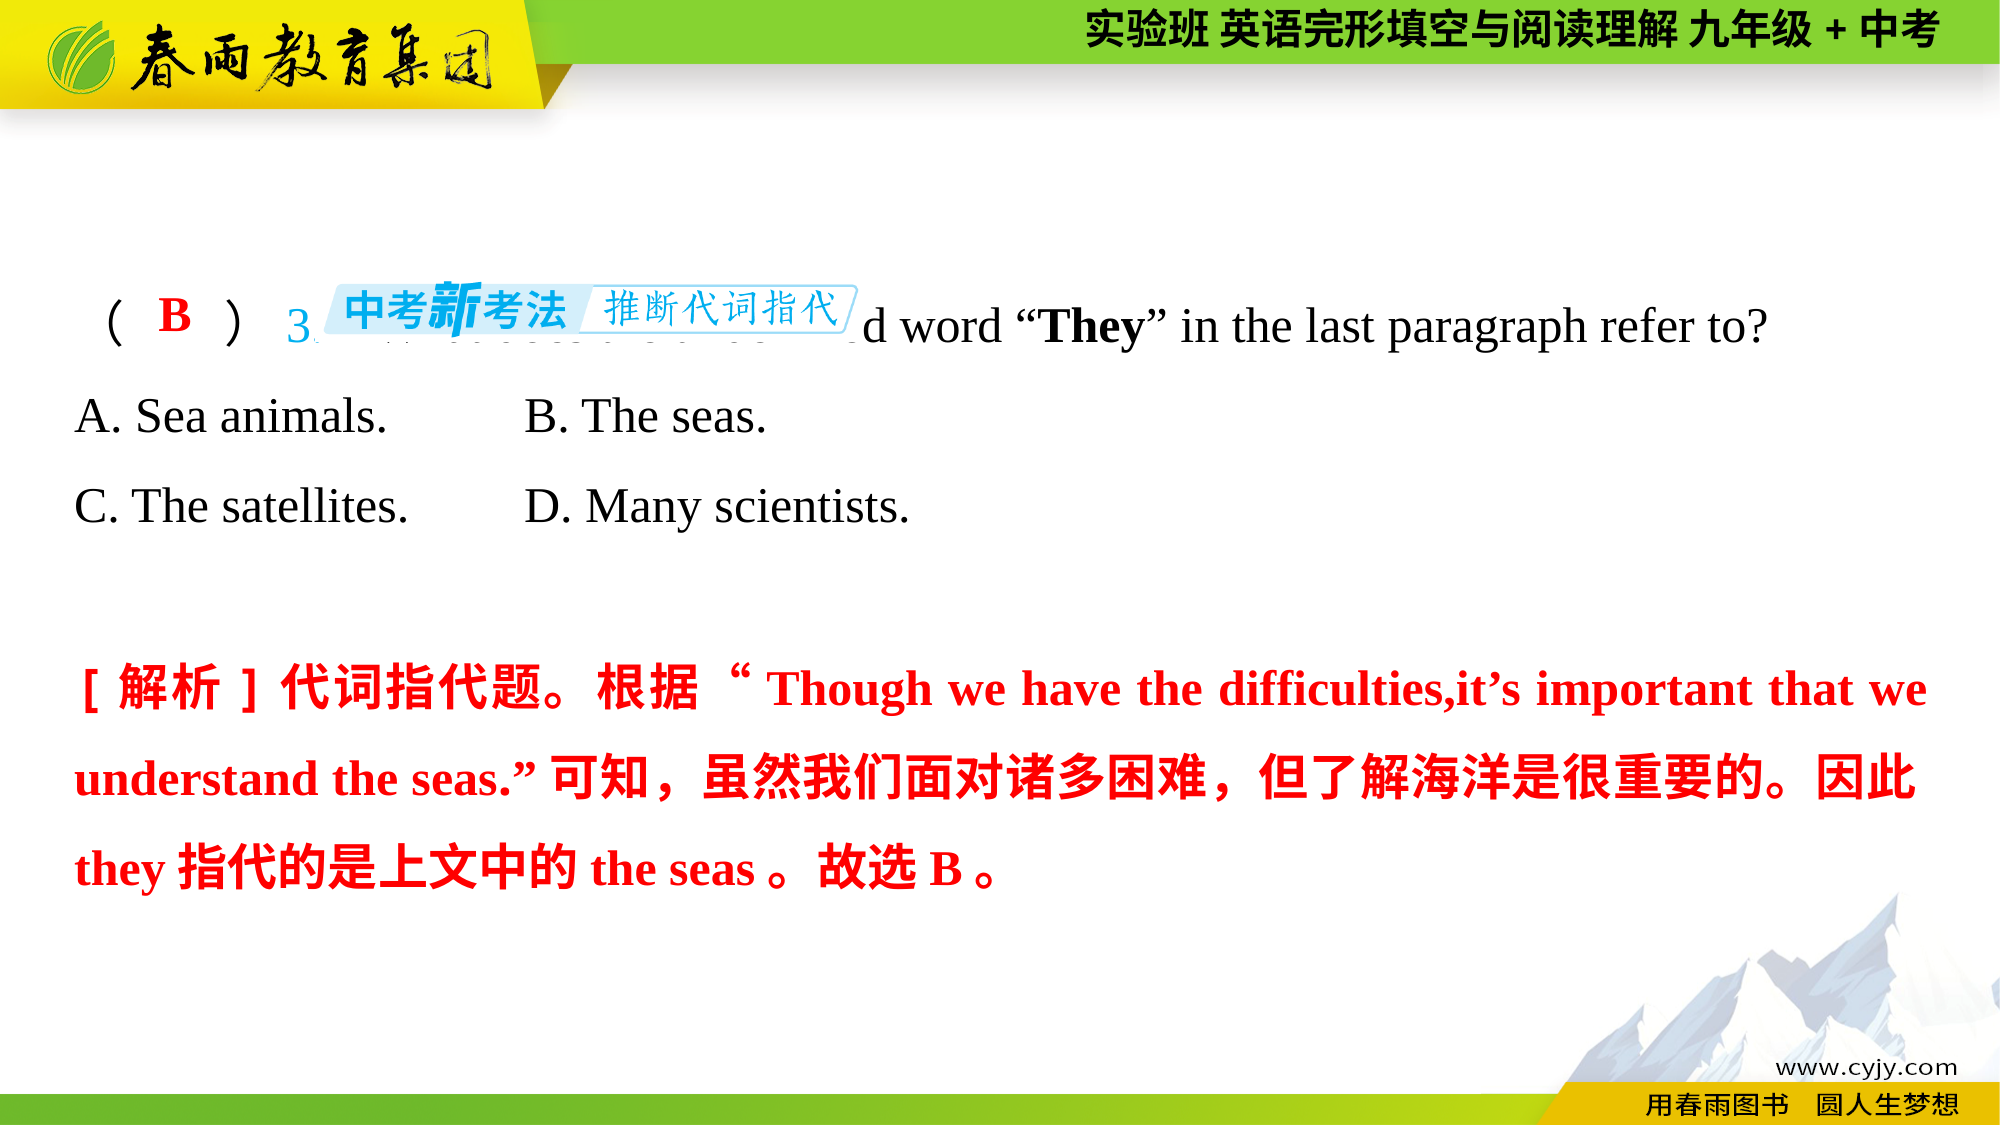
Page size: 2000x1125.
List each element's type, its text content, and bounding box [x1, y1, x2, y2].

picture [0, 0, 2000, 1125]
list （ ）3. What does the underlined word “They” in the last paragraph refer to? A. Sea animals. B. The seas. C. The satellites. D. Many scientists. [59, 255, 1944, 634]
text_box [解析]代词指代题。根据“Though we have the difficulties,it’s important that we understand the seas.”可知，虽然我们面对诸多困难，但了解海洋是很重要的。因此they指代的是上文中的the seas。故选B。 [59, 634, 1944, 903]
text_box B [143, 274, 207, 349]
